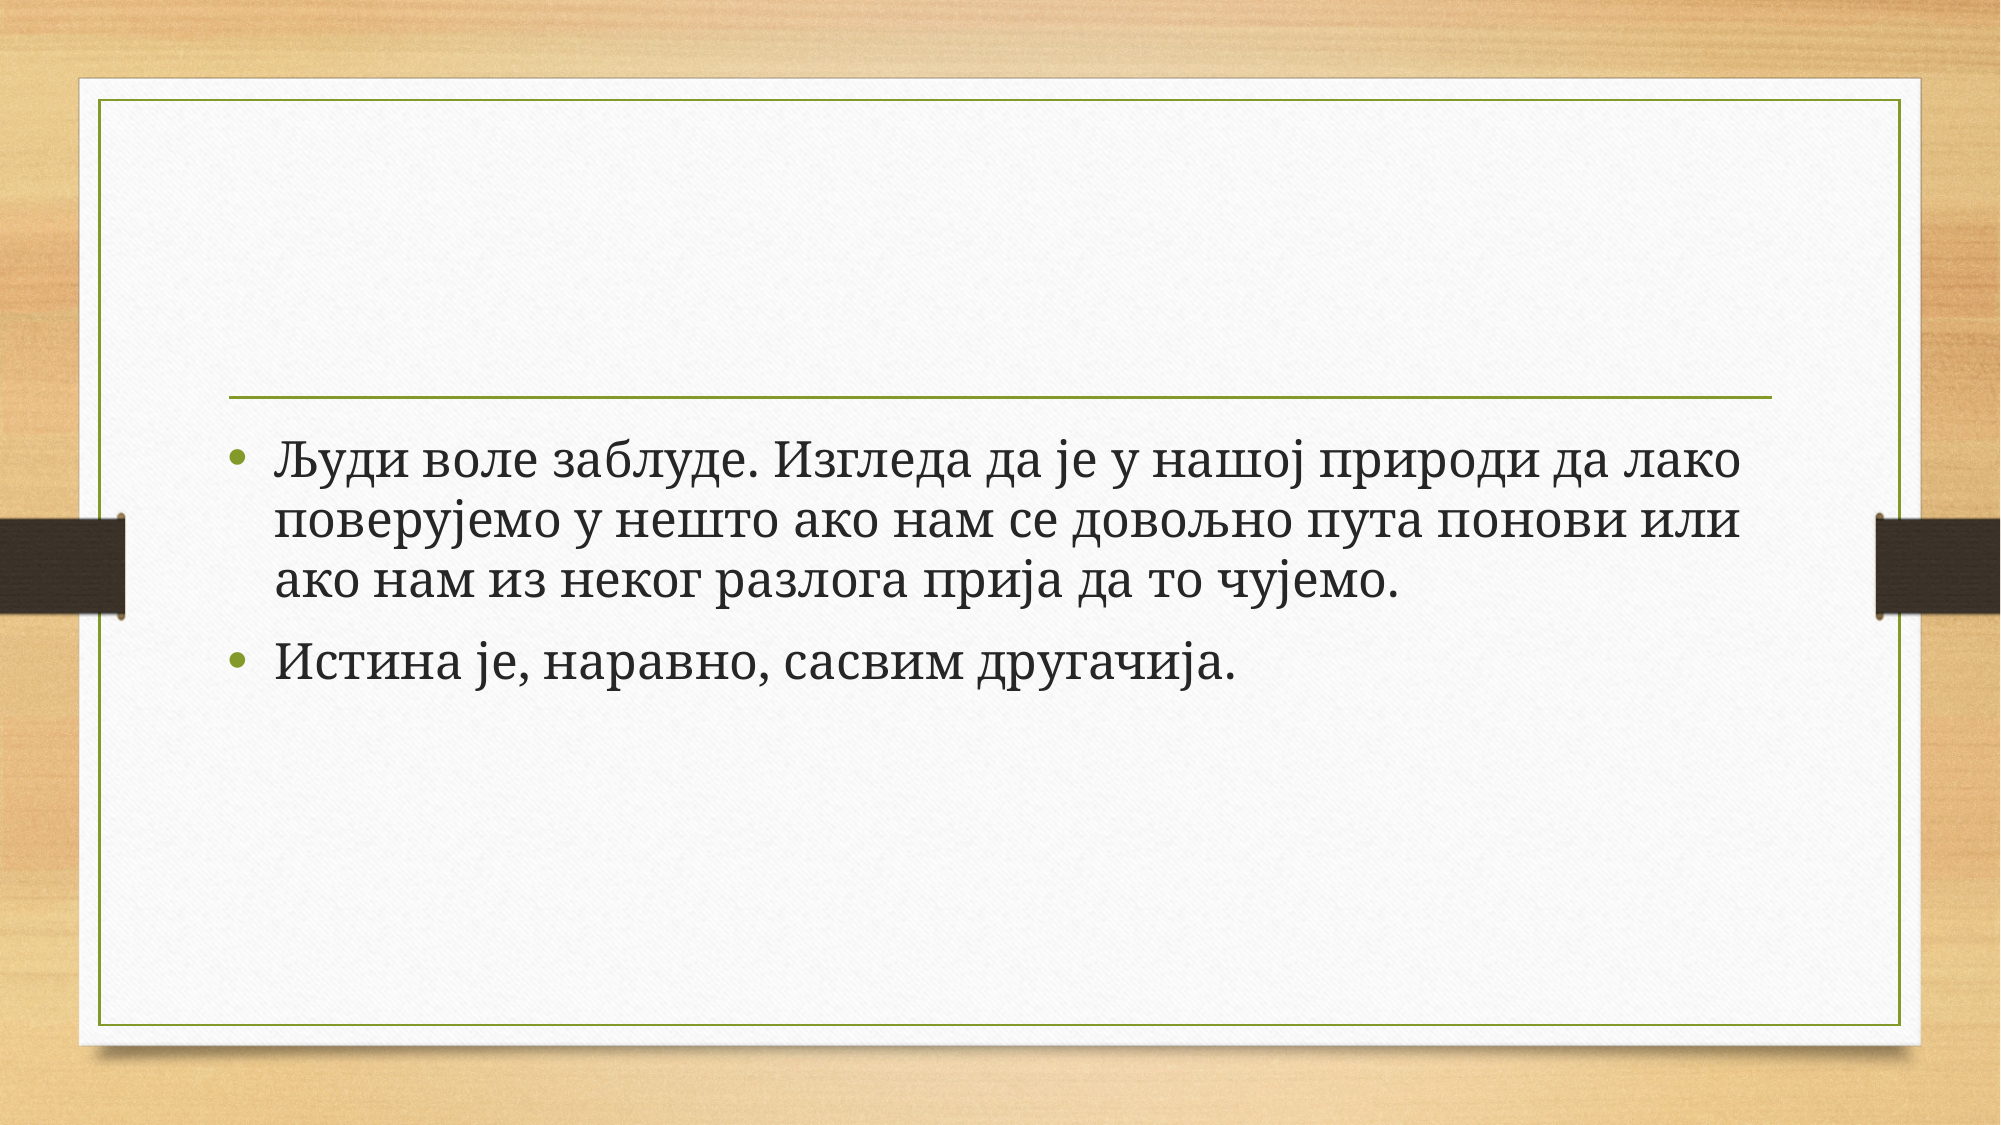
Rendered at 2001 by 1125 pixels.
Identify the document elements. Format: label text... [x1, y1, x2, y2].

picture [0, 0, 2001, 1125]
list Људи воле заблуде. Изгледа да је у нашој природи да лако поверујемо у нешто ако нам се довољно пута понови или ако нам из неког разлога прија да то чујемо. Истина је, наравно, сасвим другачија. [212, 419, 1788, 964]
